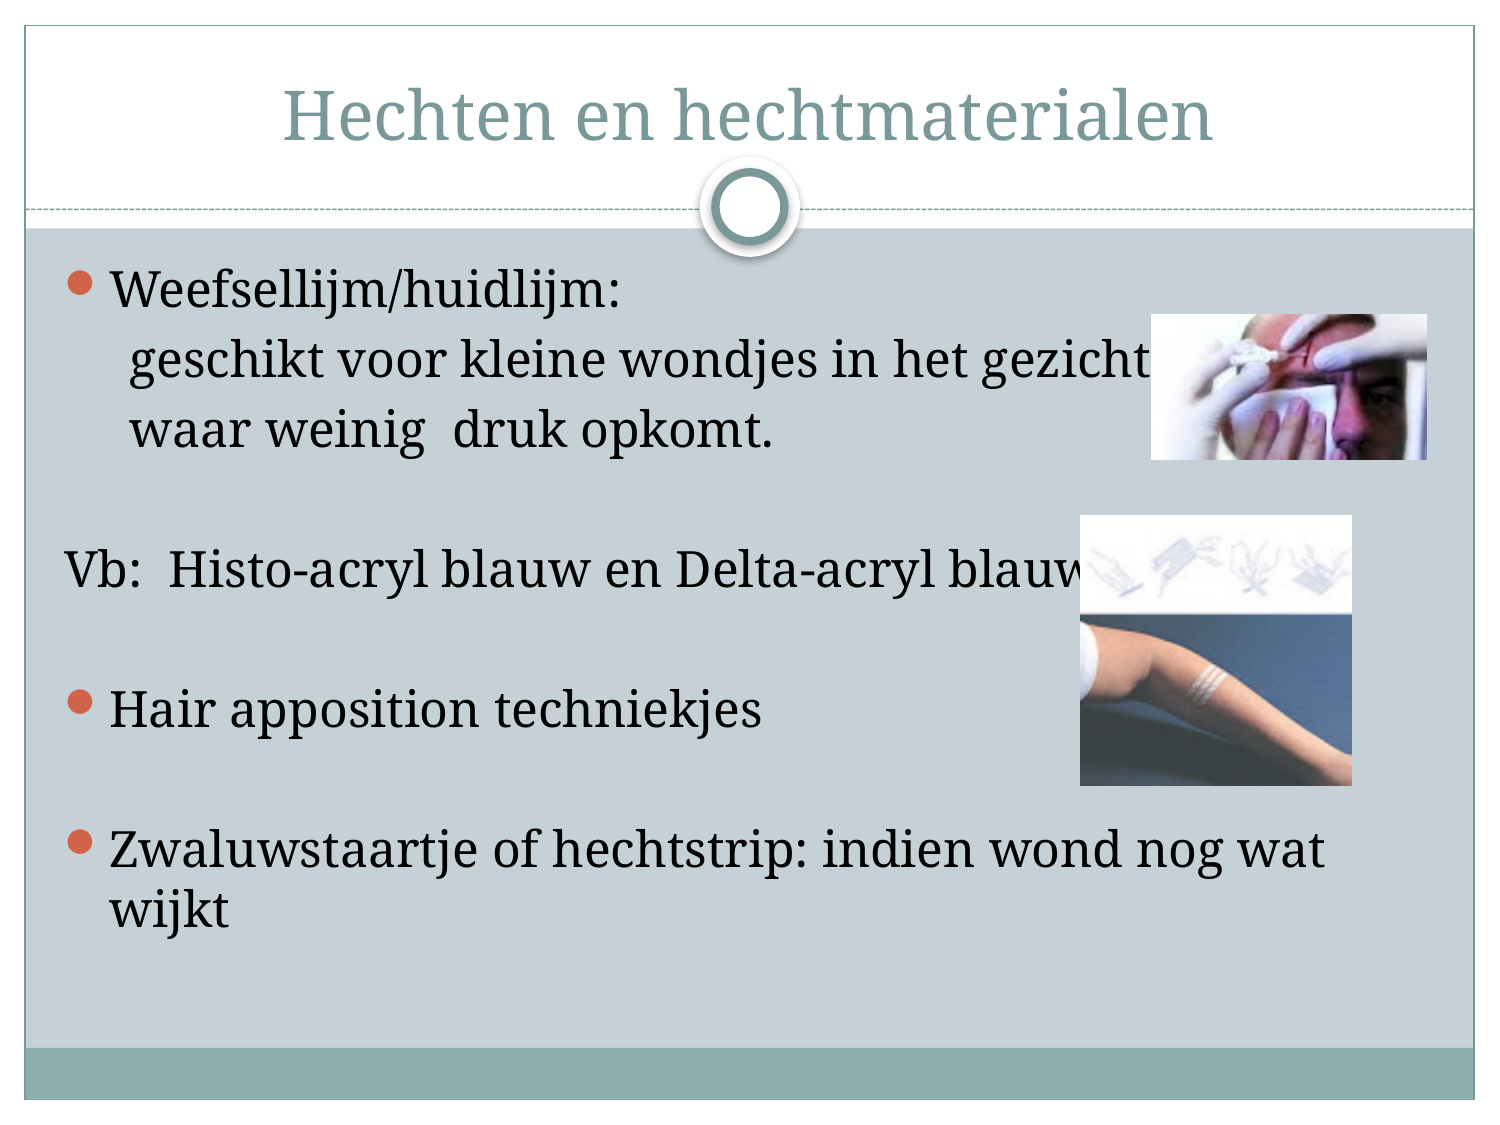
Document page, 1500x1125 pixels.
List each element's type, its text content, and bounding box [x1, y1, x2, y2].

title Hechten en hechtmaterialen [49, 37, 1450, 162]
list Weefsellijm/huidlijm: geschikt voor kleine wondjes in het gezicht, waar weinig druk opkomt. Vb: Histo-acryl blauw en Delta-acryl blauw Hair apposition techniekjes Zwaluwstaartje of hechtstrip: indien wond nog wat wijkt [49, 250, 1445, 1001]
picture [1080, 514, 1352, 787]
picture [1151, 314, 1427, 461]
